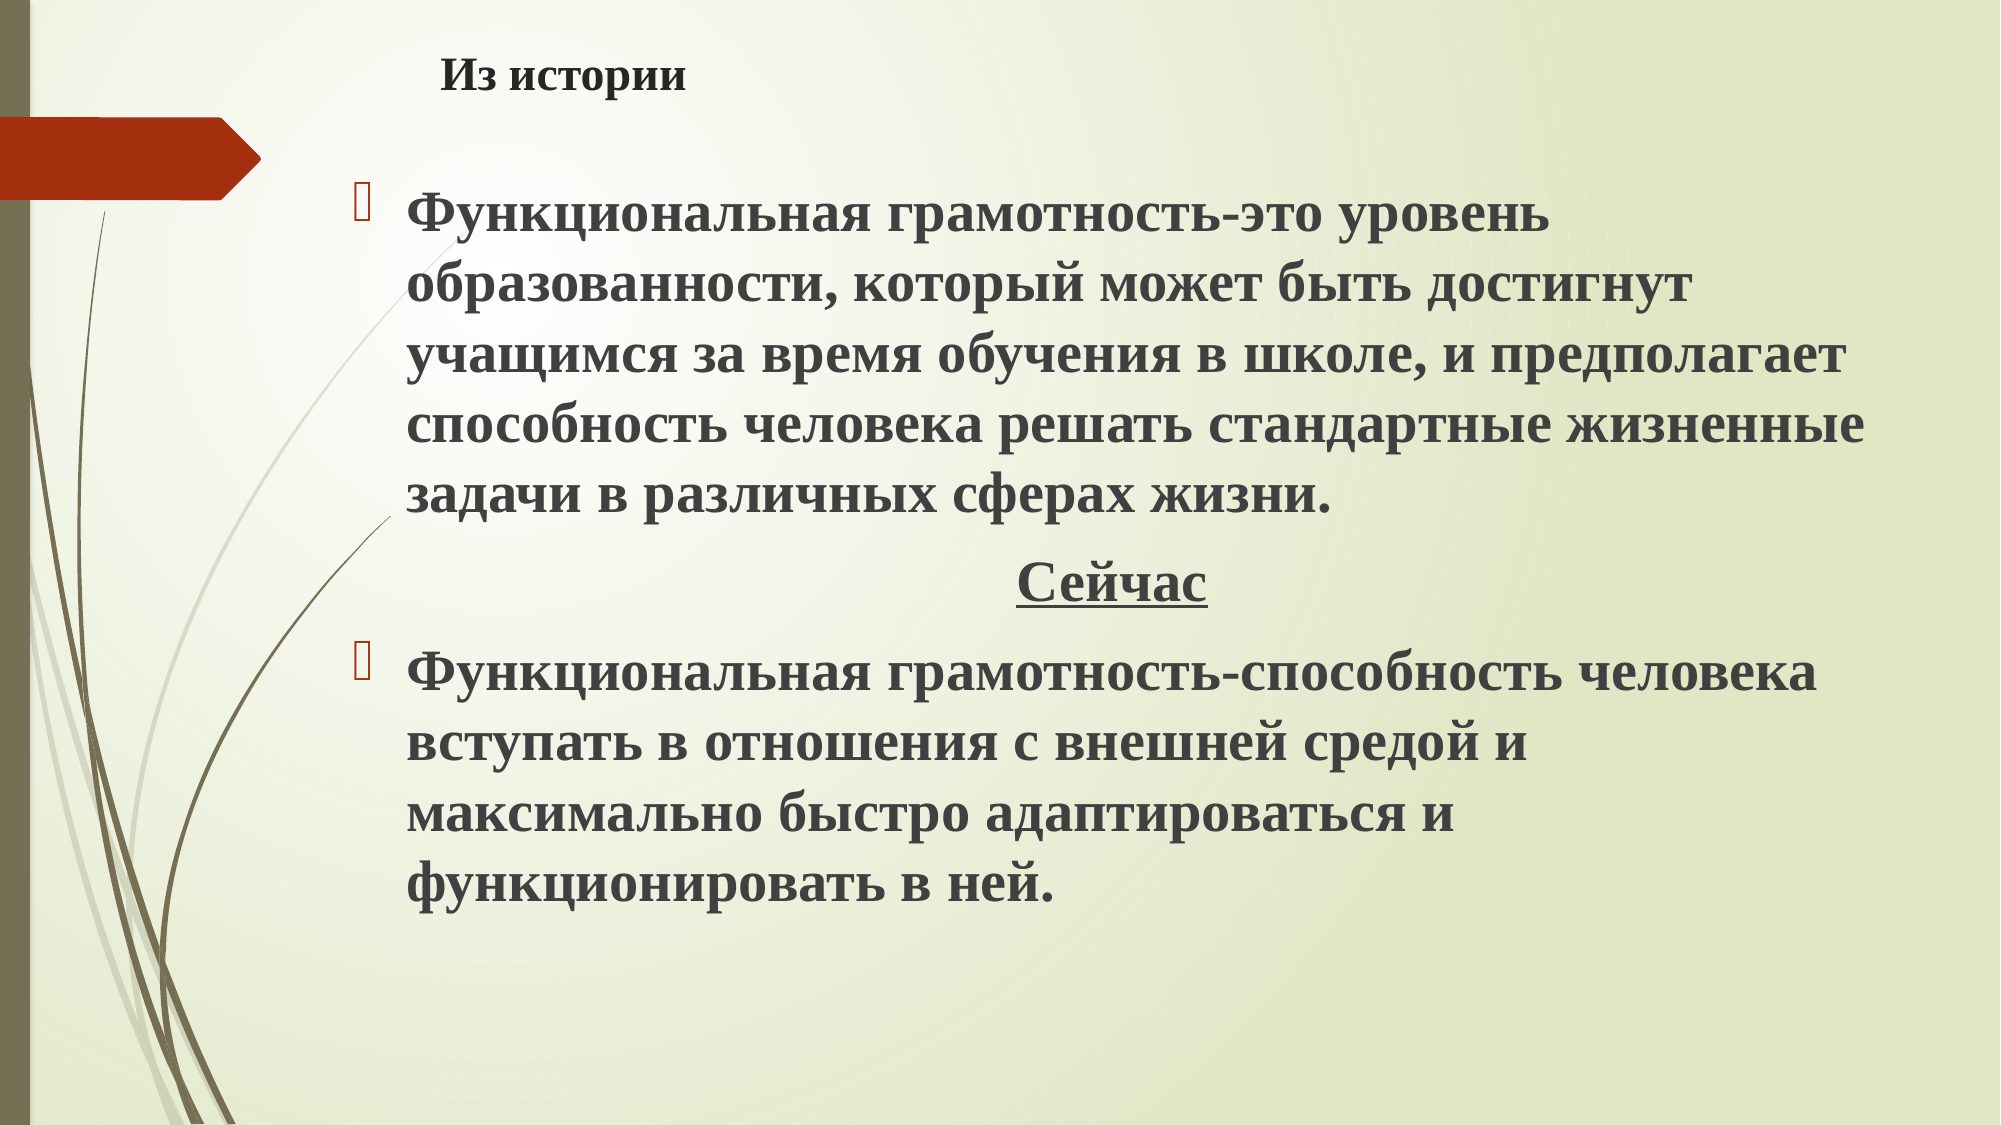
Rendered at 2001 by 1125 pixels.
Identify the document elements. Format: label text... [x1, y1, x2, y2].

list Функциональная грамотность-это уровень образованности, который может быть достигнут учащимся за время обучения в школе, и предполагает способность человека решать стандартные жизненные задачи в различных сферах жизни. Сейчас Функциональная грамотность-способность человека вступать в отношения с внешней средой и максимально быстро адаптироваться и функционировать в ней. [337, 164, 1888, 970]
title Из истории [425, 35, 1888, 108]
